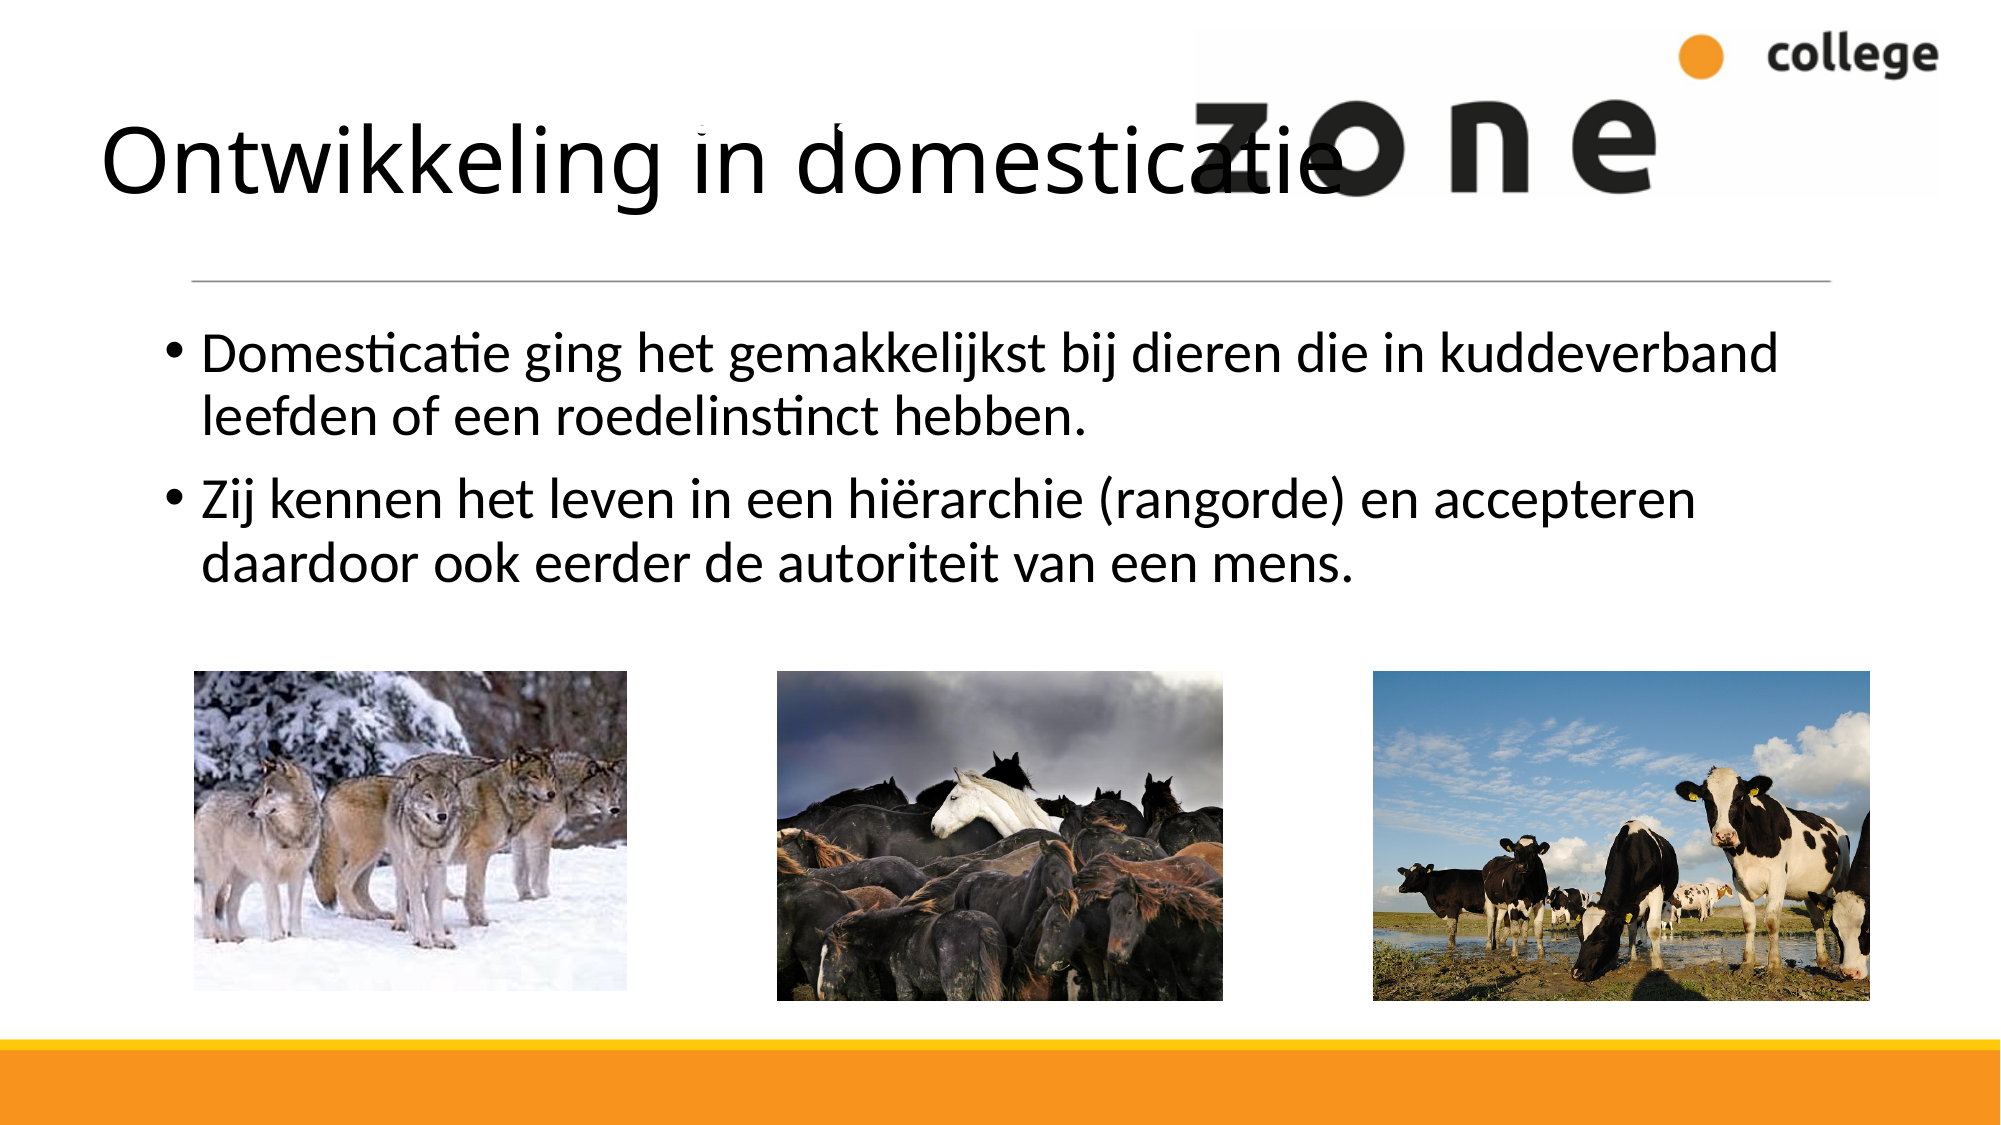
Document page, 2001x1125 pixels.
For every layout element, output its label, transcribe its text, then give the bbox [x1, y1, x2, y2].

list Domesticatie ging het gemakkelijkst bij dieren die in kuddeverband leefden of een roedelinstinct hebben. Zij kennen het leven in een hiërarchie (rangorde) en accepteren daardoor ook eerder de autoriteit van een mens. [149, 314, 1875, 1029]
text_box Domesticatie [249, 42, 1461, 158]
title Ontwikkeling in domesticatie [84, 55, 1810, 273]
picture [0, 0, 2001, 1125]
